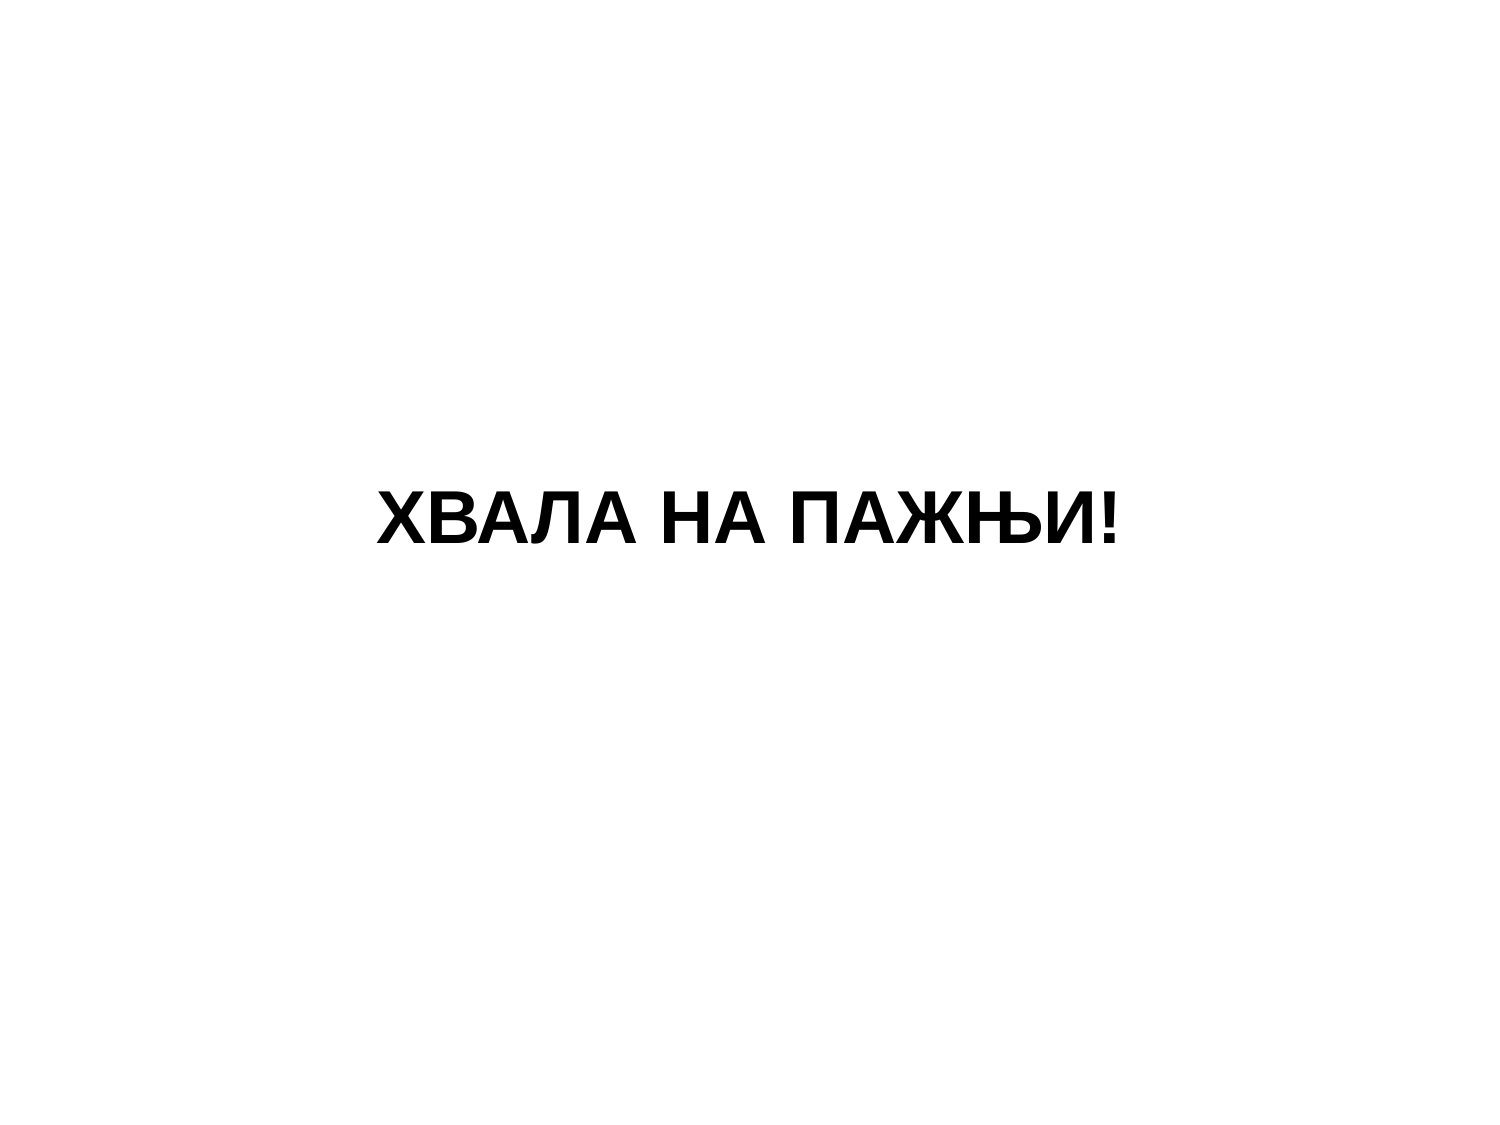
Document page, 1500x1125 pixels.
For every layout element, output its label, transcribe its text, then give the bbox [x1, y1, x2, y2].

list ХВАЛА НА ПАЖЊИ! [75, 262, 1425, 1005]
